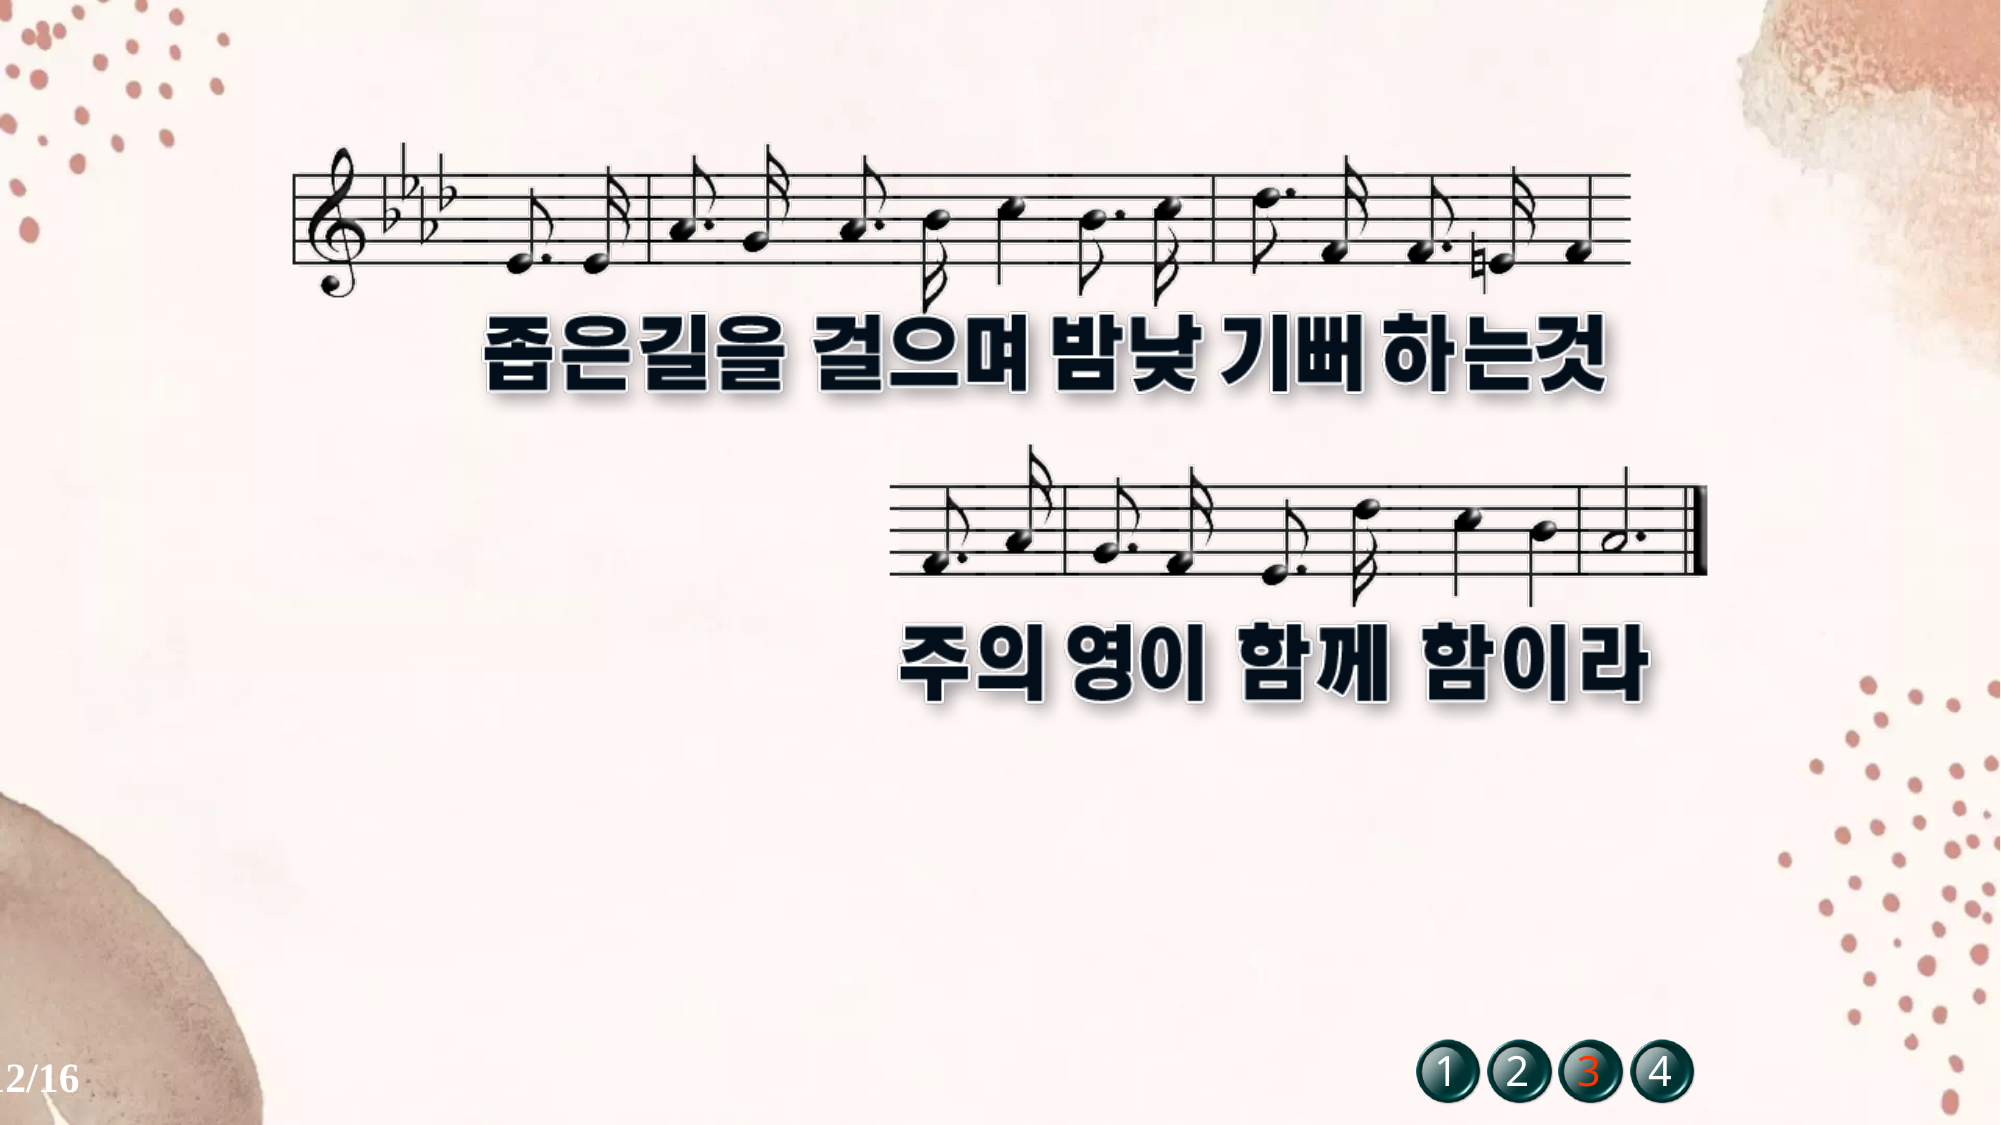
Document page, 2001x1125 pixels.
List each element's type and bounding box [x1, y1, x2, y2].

text_box [1413, 1035, 1484, 1106]
picture [0, 0, 2001, 1125]
text_box [1484, 1035, 1555, 1106]
text_box [1627, 1035, 1697, 1106]
text_box [1555, 1035, 1626, 1106]
